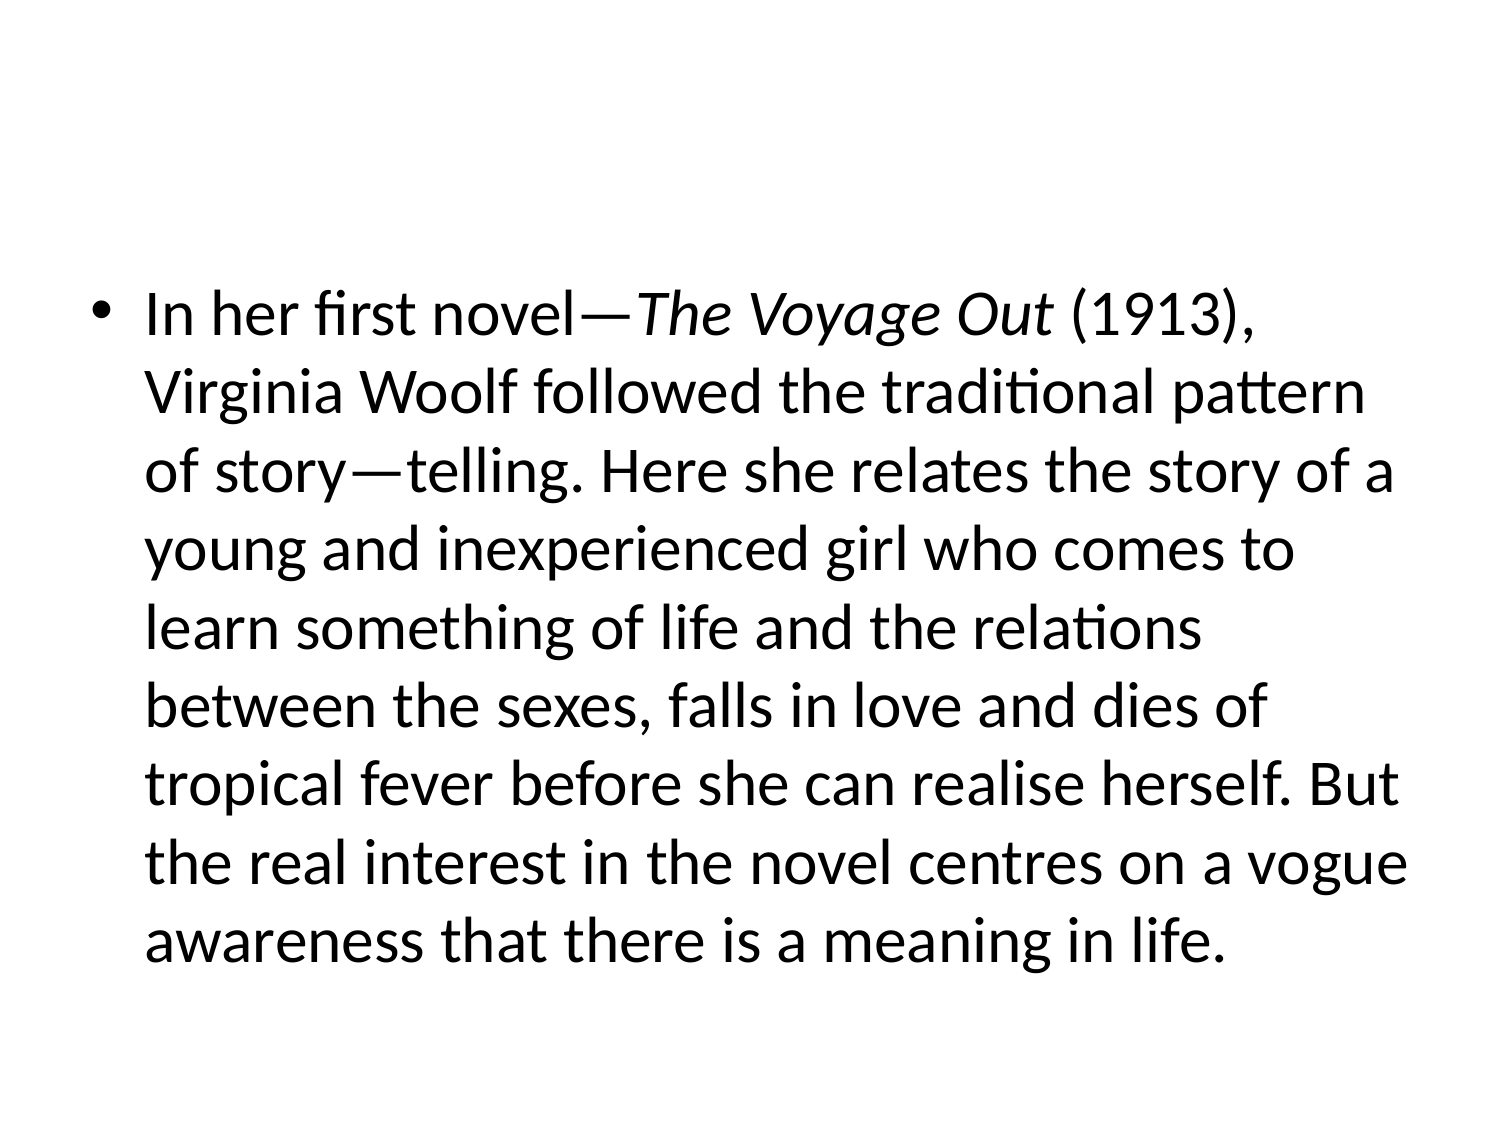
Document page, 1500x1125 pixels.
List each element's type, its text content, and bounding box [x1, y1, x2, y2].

list In her first novel—The Voyage Out (1913), Virginia Woolf followed the traditional pattern of story—telling. Here she relates the story of a young and inexperienced girl who comes to learn something of life and the relations between the sexes, falls in love and dies of tropical fever before she can realise herself. But the real interest in the novel centres on a vogue awareness that there is a meaning in life. [75, 262, 1425, 1005]
